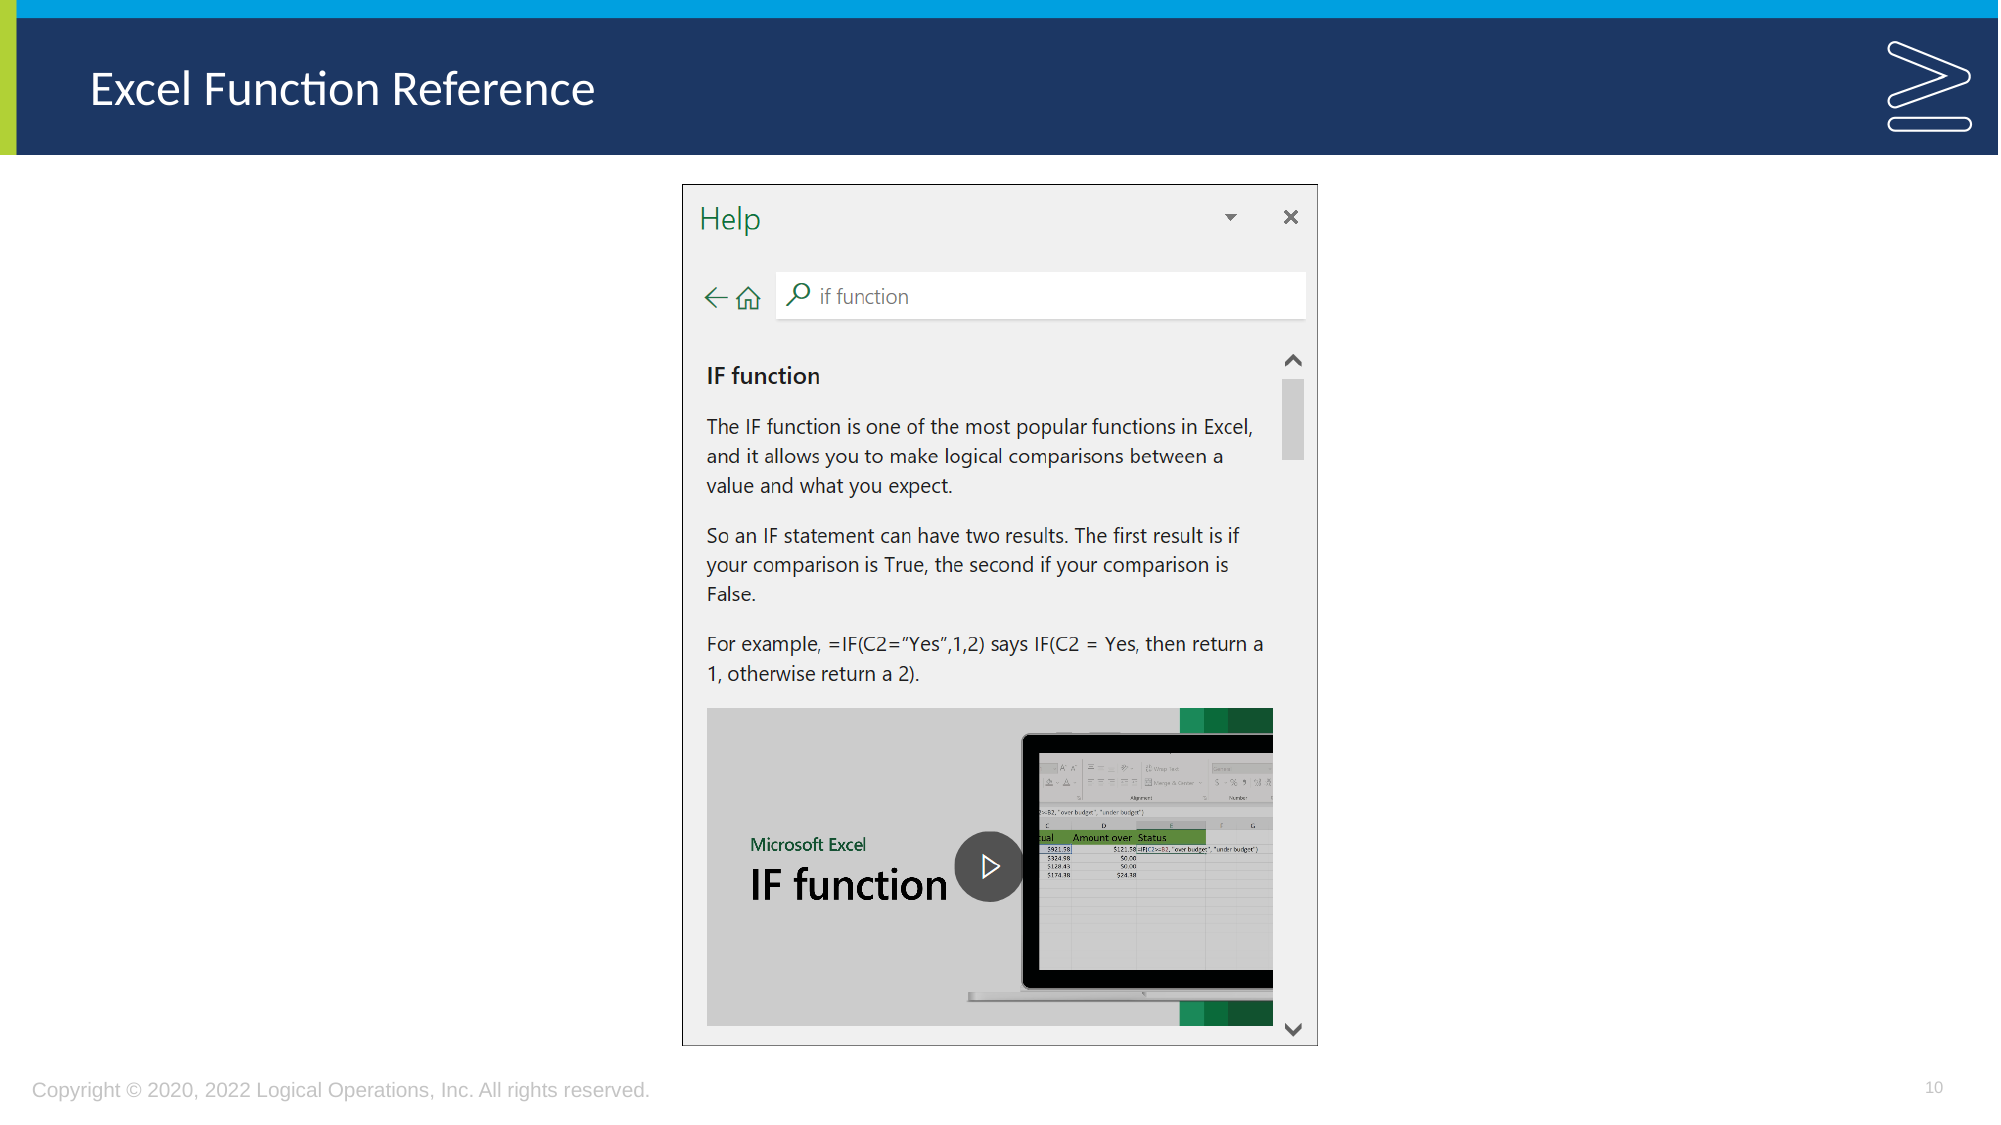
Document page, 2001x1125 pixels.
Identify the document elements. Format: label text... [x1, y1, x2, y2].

picture [681, 183, 1318, 1046]
slide_number 10 [1491, 1057, 1959, 1118]
picture [1850, 19, 1998, 155]
picture [0, 0, 74, 155]
title Excel Function Reference [74, 16, 1850, 155]
